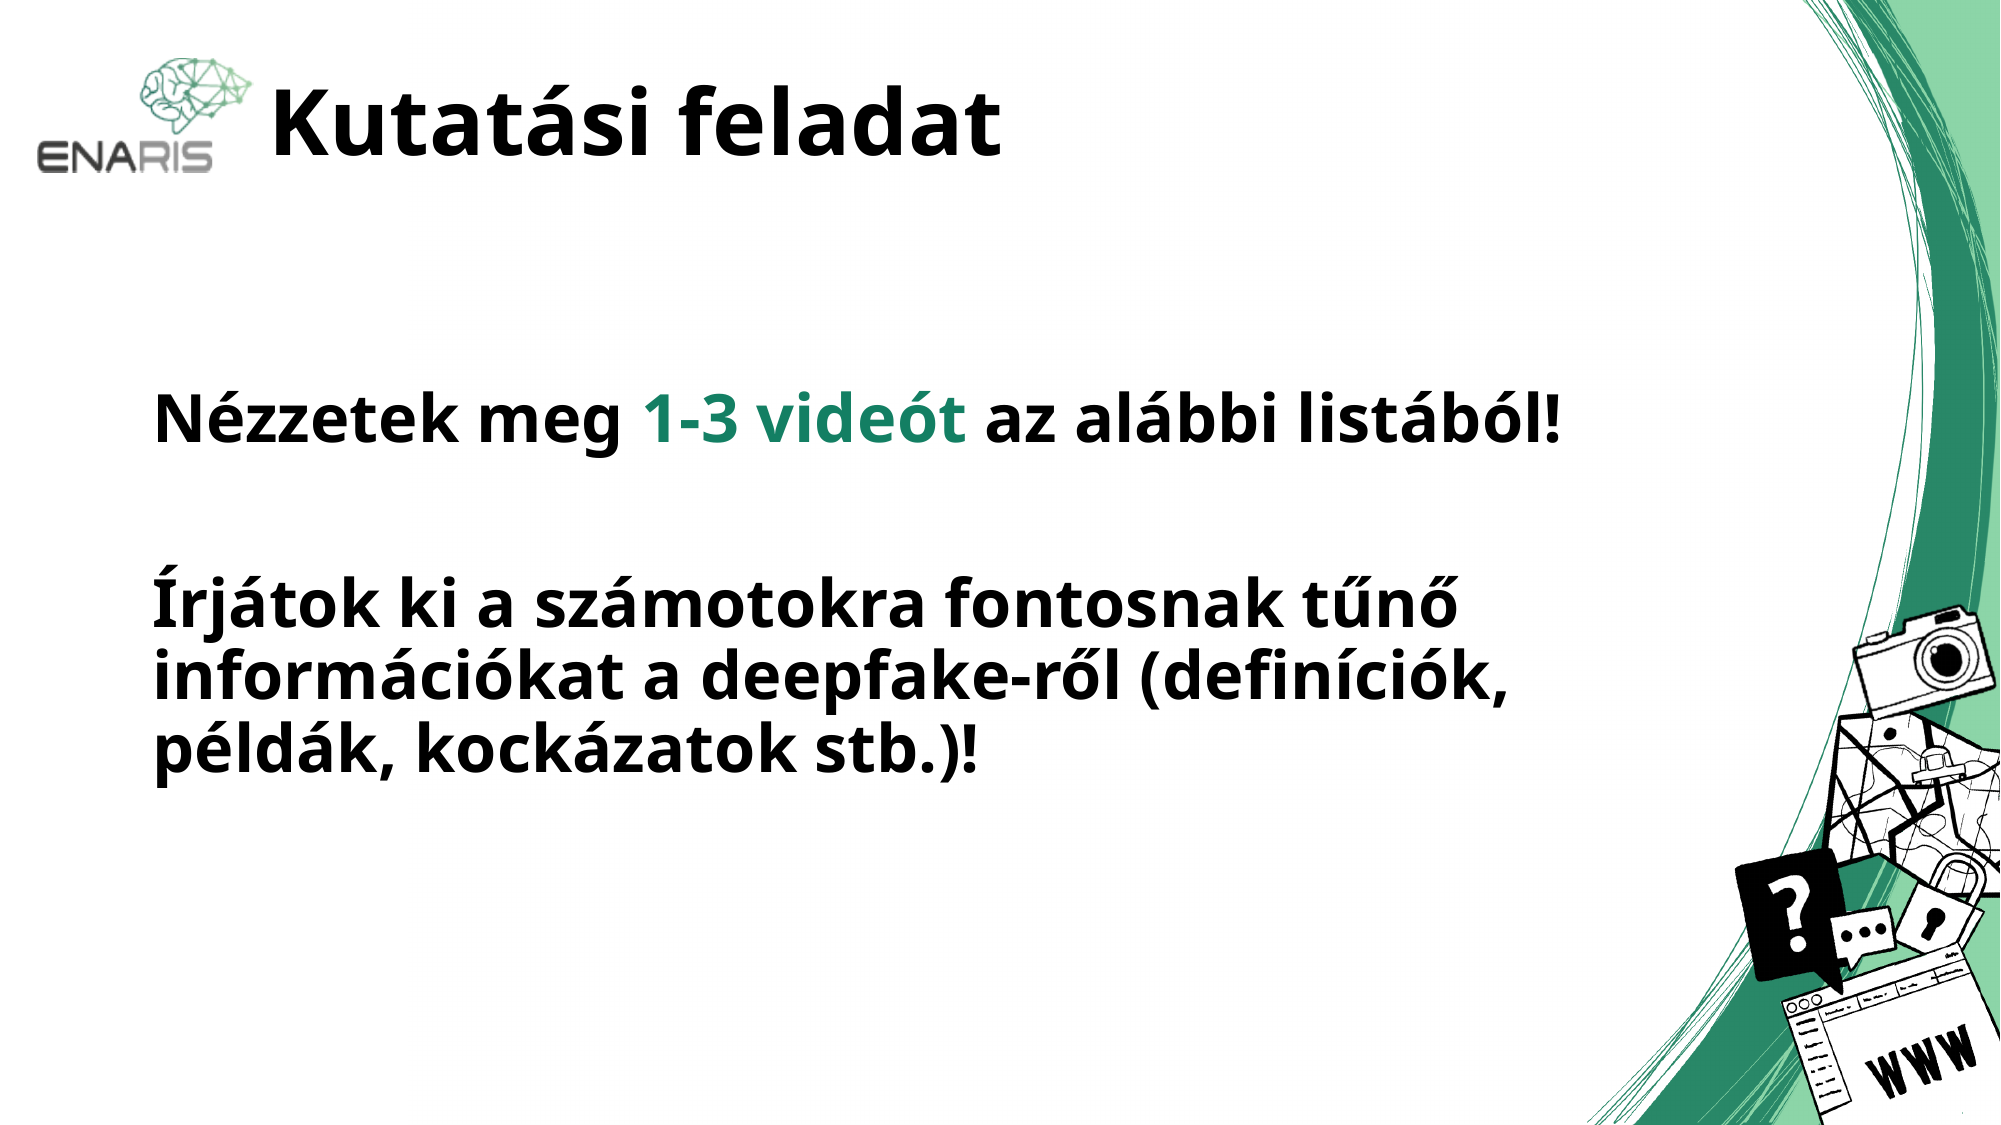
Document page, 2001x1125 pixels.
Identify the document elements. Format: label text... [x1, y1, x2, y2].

title Kutatási feladat [253, 59, 1863, 278]
picture [37, 58, 254, 173]
picture [408, 0, 2000, 1125]
list Nézzetek meg 1-3 videót az alábbi listából! Írjátok ki a számotokra fontosnak tűnő információkat a deepfake-ről (definíciók, példák, kockázatok stb.)! [137, 377, 1728, 1014]
